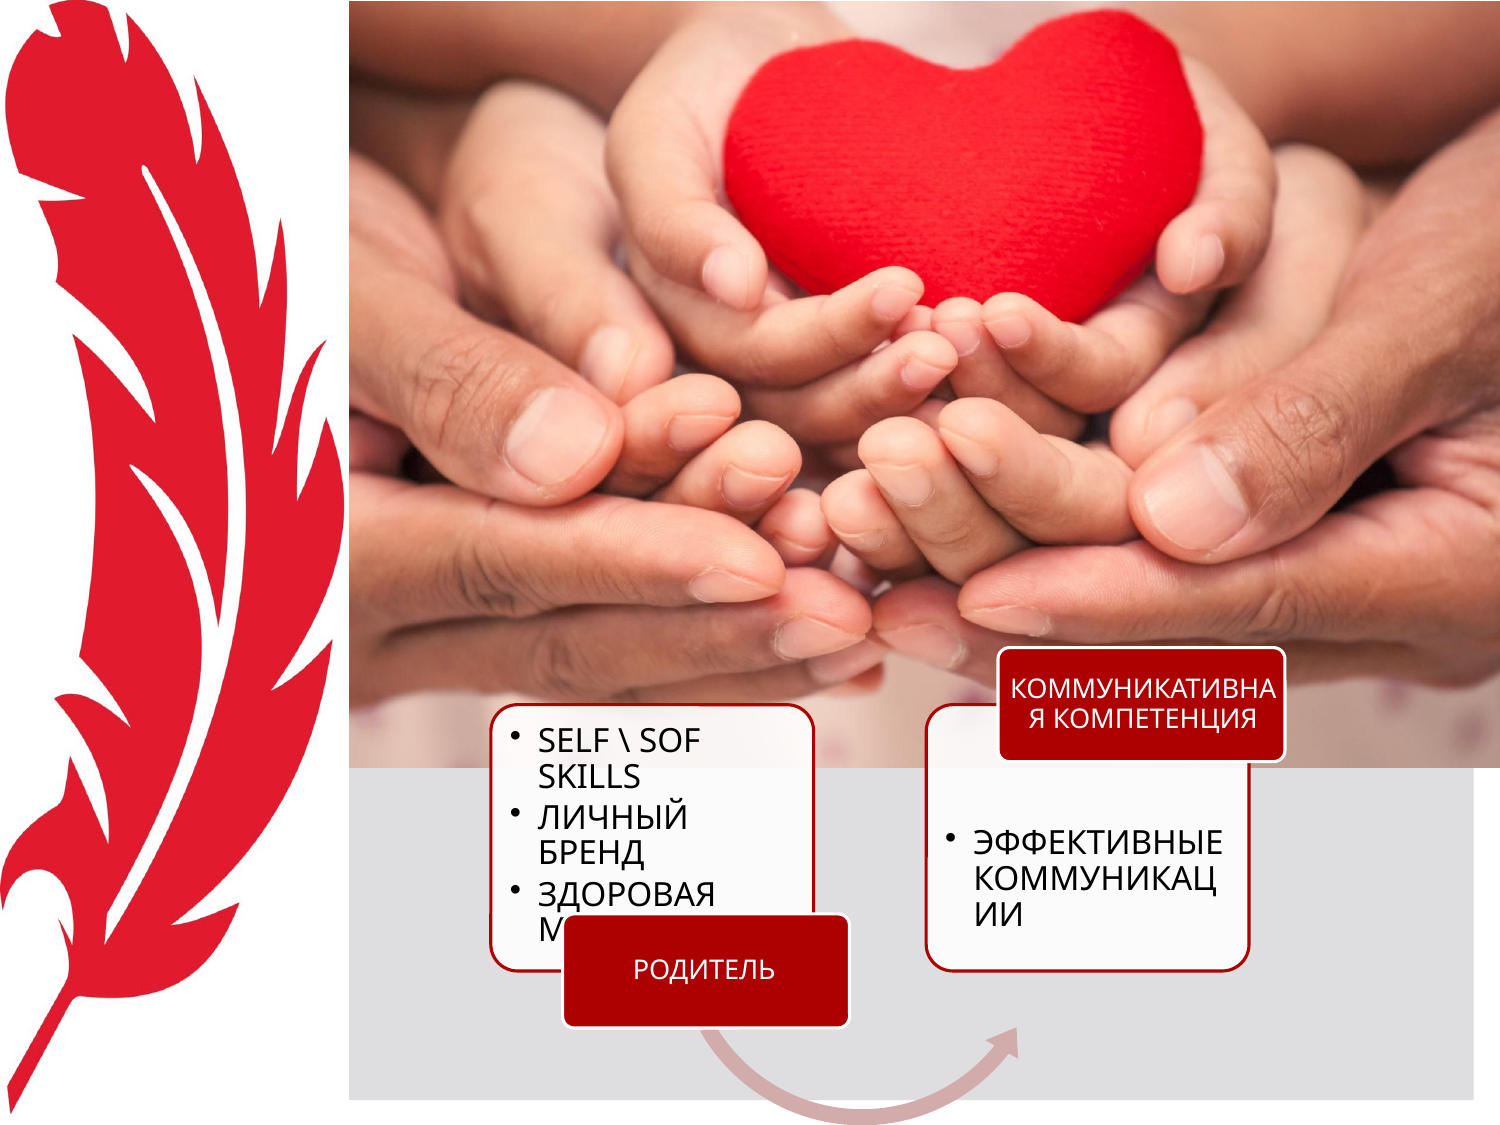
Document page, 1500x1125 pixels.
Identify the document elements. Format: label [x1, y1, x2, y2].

picture [0, 0, 1500, 1118]
text_box [120, 565, 1500, 1110]
